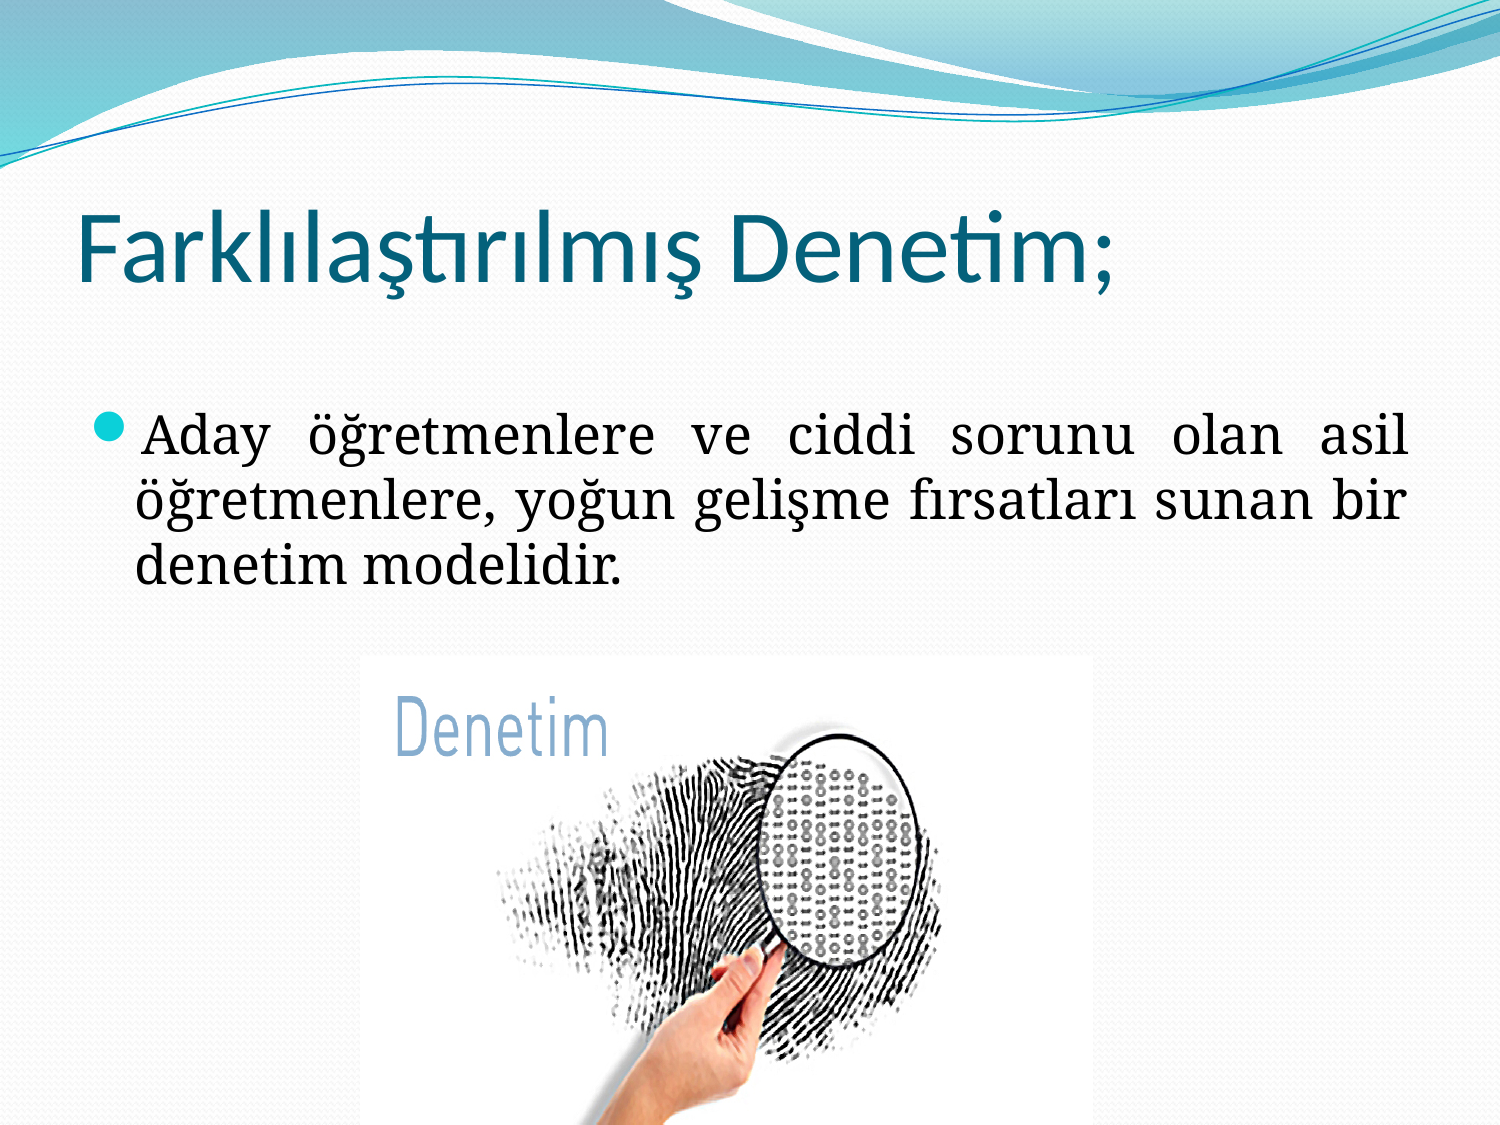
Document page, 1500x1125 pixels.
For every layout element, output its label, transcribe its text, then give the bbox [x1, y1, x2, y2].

title Farklılaştırılmış Denetim; [75, 115, 1425, 303]
list Aday öğretmenlere ve ciddi sorunu olan asil öğretmenlere, yoğun gelişme fırsatları sunan bir denetim modelidir. [75, 317, 1425, 1038]
picture [359, 656, 1093, 1125]
